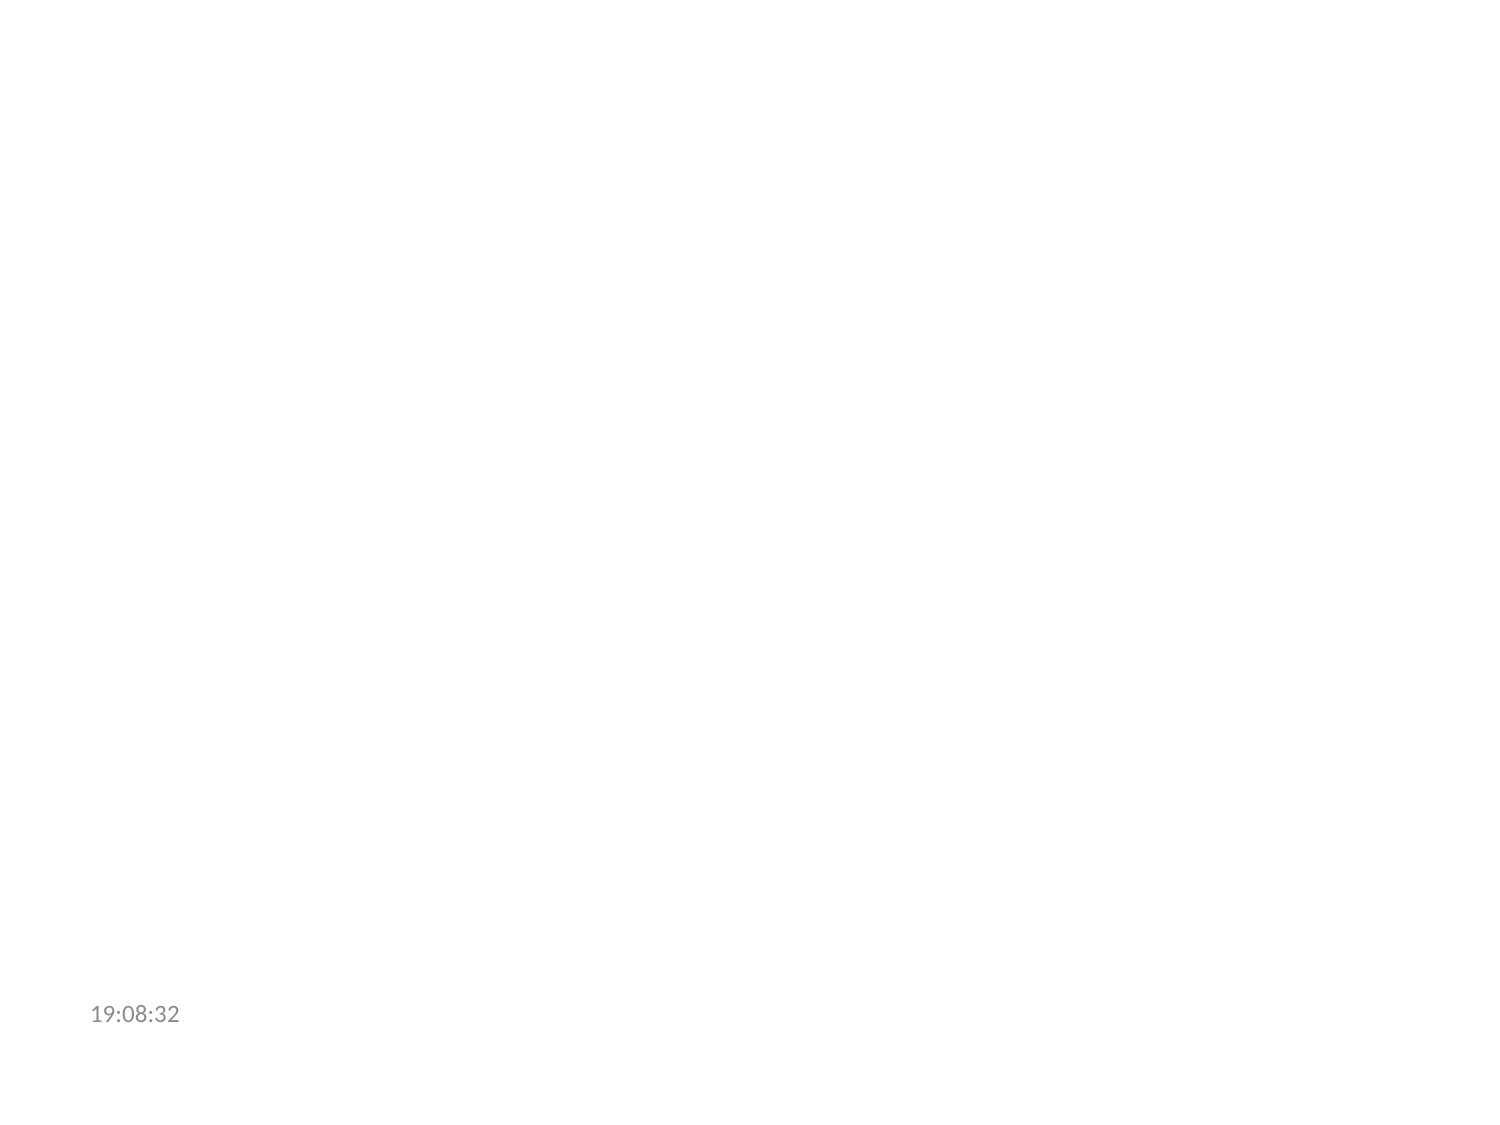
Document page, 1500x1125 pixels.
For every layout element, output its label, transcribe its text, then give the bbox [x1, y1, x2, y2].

text_box 15:35:09 [75, 982, 425, 1043]
